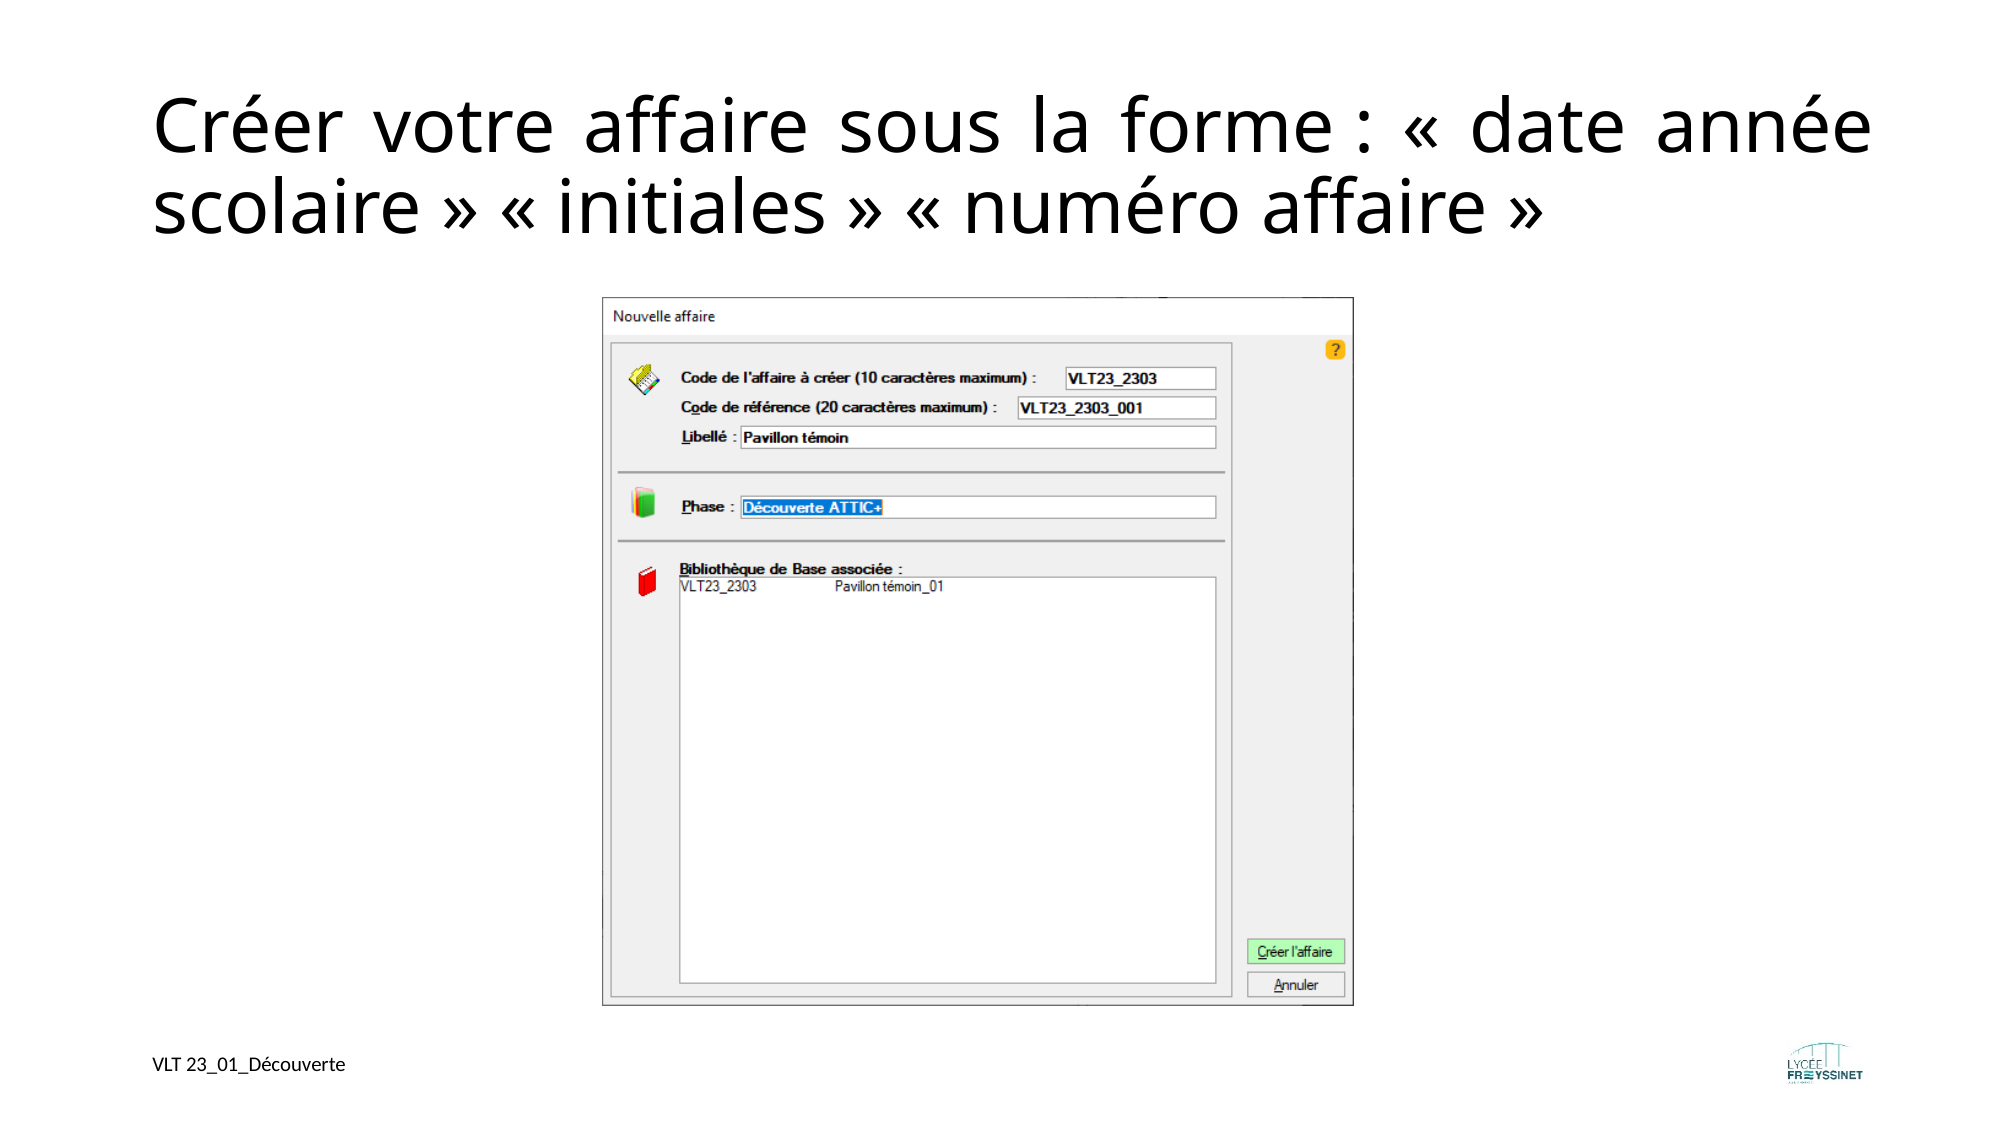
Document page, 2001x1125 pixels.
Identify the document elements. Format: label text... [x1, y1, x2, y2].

picture [602, 297, 1354, 1006]
picture [1787, 1042, 1863, 1084]
title Créer votre affaire sous la forme : « date année scolaire » « initiales » « numéro affaire » [137, 59, 1891, 278]
